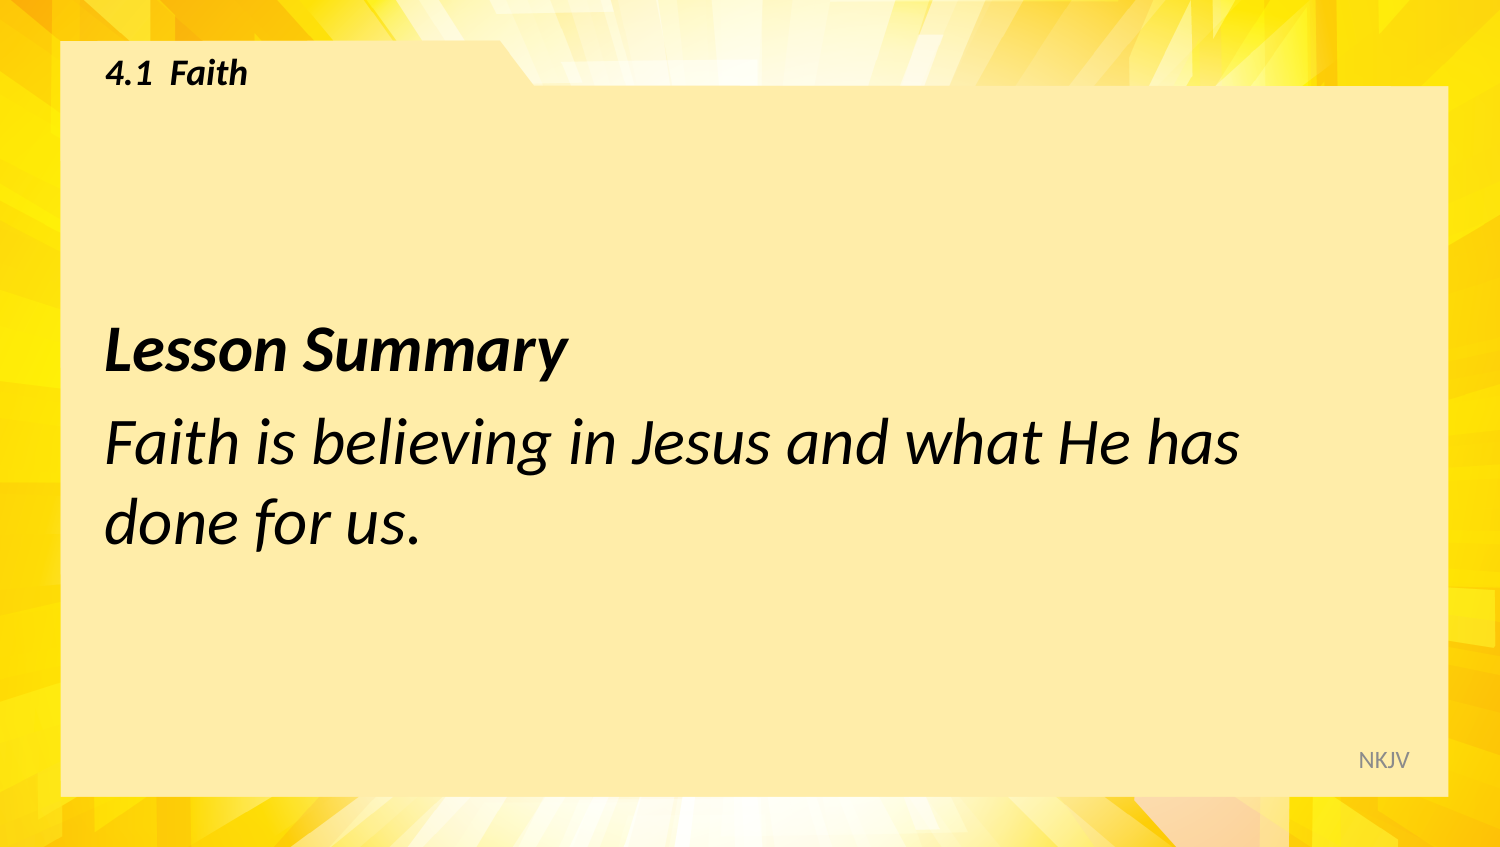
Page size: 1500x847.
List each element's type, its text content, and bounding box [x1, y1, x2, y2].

footer NKJV [950, 736, 1425, 782]
picture [0, 0, 1500, 847]
title 4.1 Faith [89, 33, 1420, 108]
list Lesson Summary Faith is believing in Jesus and what He has done for us. [89, 141, 1403, 722]
